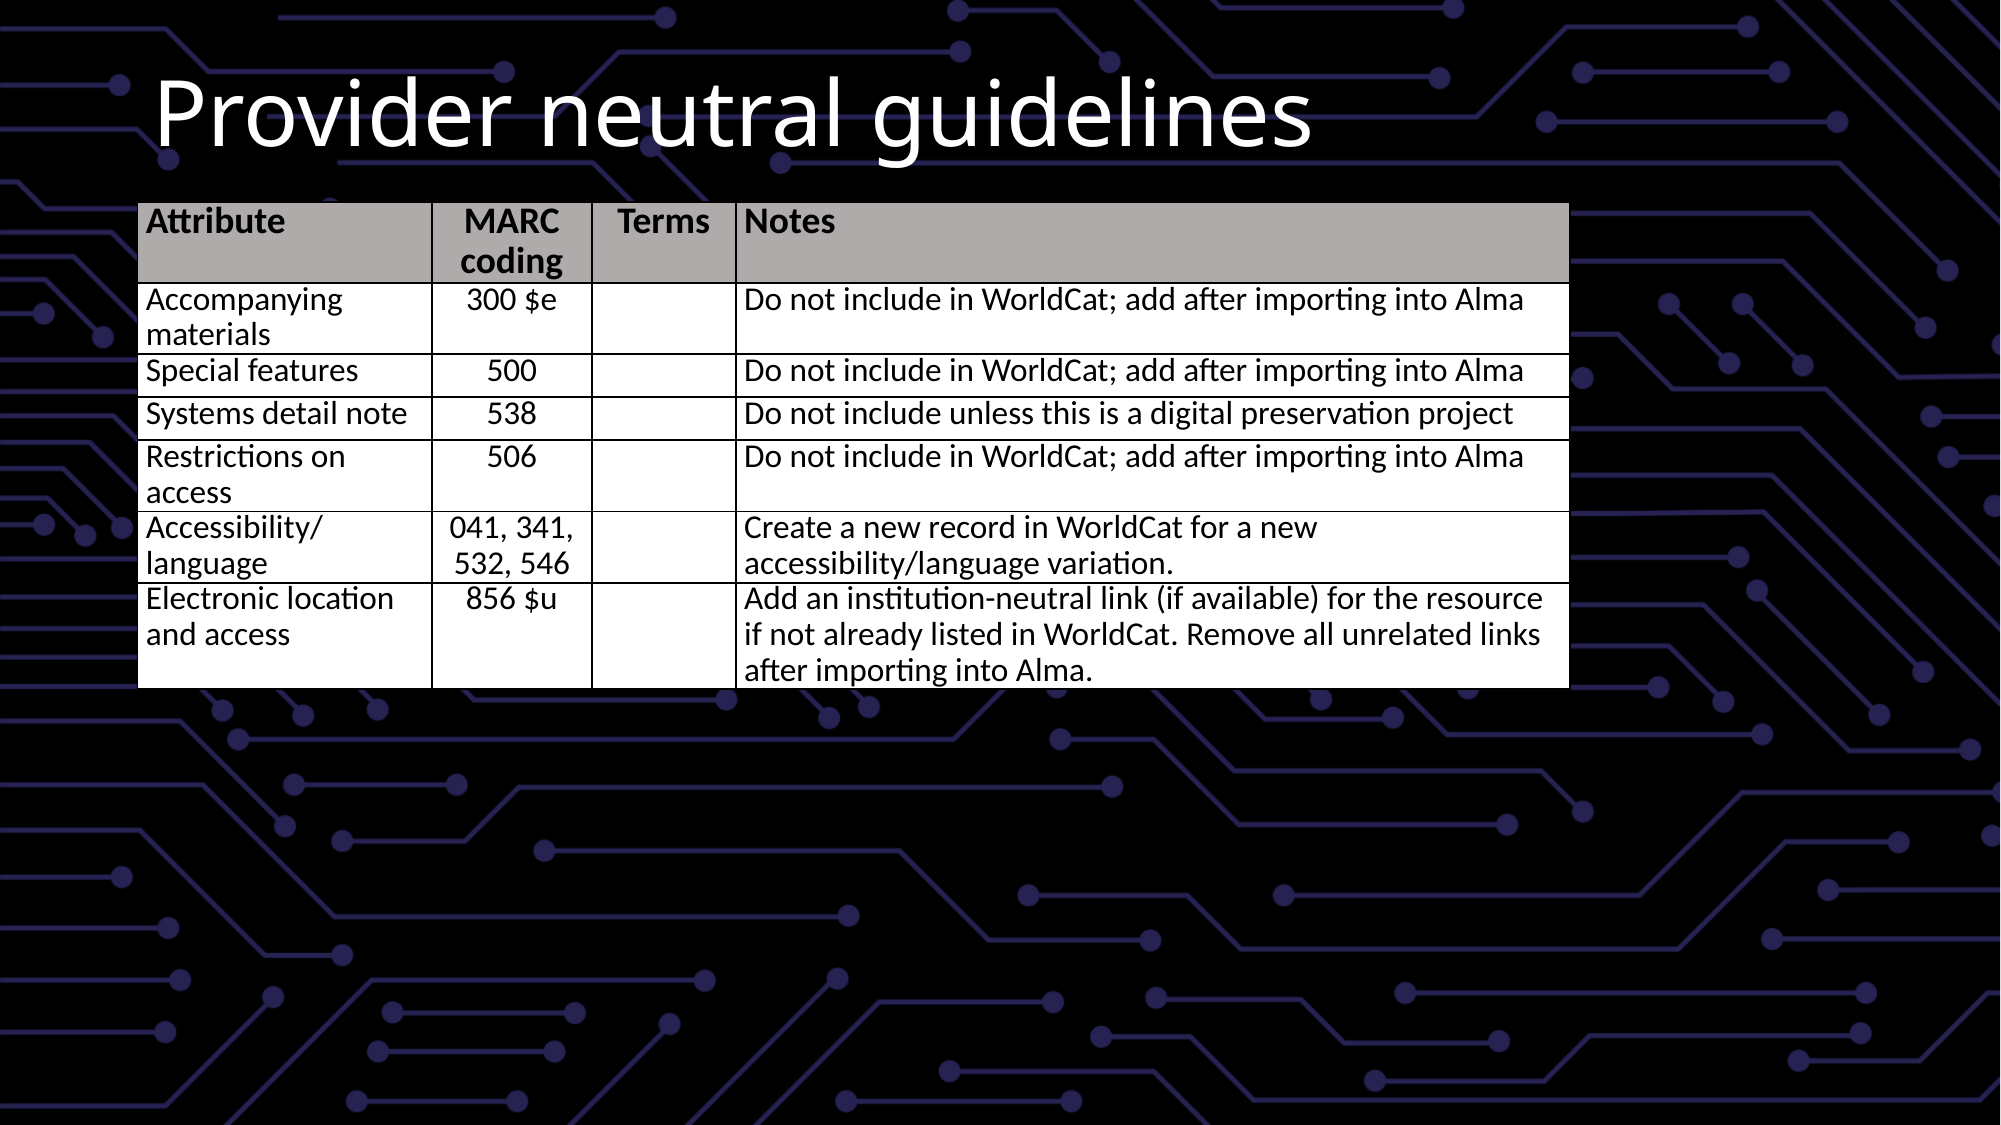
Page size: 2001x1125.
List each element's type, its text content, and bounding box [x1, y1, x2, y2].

text_box Provider neutral guidelines [137, 59, 1863, 278]
table_header Attribute [138, 278, 431, 282]
table_cell 041, 341, 532, 546 [433, 512, 591, 582]
table_cell Do not include in WorldCat; add after importing into Alma [737, 284, 1569, 353]
table_cell Add an institution-neutral link (if available) for the resource if not already listed in WorldCat. Remove all unrelated links after importing into Alma. [737, 584, 1569, 688]
table_cell Accompanying materials [138, 284, 431, 353]
table_cell 538 [433, 398, 591, 439]
table_cell Accessibility/language [138, 512, 431, 582]
table_cell [593, 355, 735, 396]
table_cell 300 $e [433, 284, 591, 353]
table_cell Do not include unless this is a digital preservation project [737, 398, 1569, 439]
table_cell Systems detail note [138, 398, 431, 439]
table_cell [593, 284, 735, 353]
table_cell 506 [433, 441, 591, 511]
table_cell Electronic location and access [138, 584, 431, 688]
table_cell Do not include in WorldCat; add after importing into Alma [737, 355, 1569, 396]
table_header MARC coding [433, 278, 591, 282]
table_cell Special features [138, 355, 431, 396]
table_cell [593, 584, 735, 688]
table_cell Create a new record in WorldCat for a new accessibility/language variation. [737, 512, 1569, 582]
table_header Notes [737, 278, 1569, 282]
table_cell [593, 398, 735, 439]
table_cell Restrictions on access [138, 441, 431, 511]
table_cell Do not include in WorldCat; add after importing into Alma [737, 441, 1569, 511]
table_cell [593, 512, 735, 582]
table_cell 500 [433, 355, 591, 396]
table_header Terms [593, 278, 735, 282]
table_cell [593, 441, 735, 511]
table_cell 856 $u [433, 584, 591, 688]
picture [0, 0, 2001, 1125]
